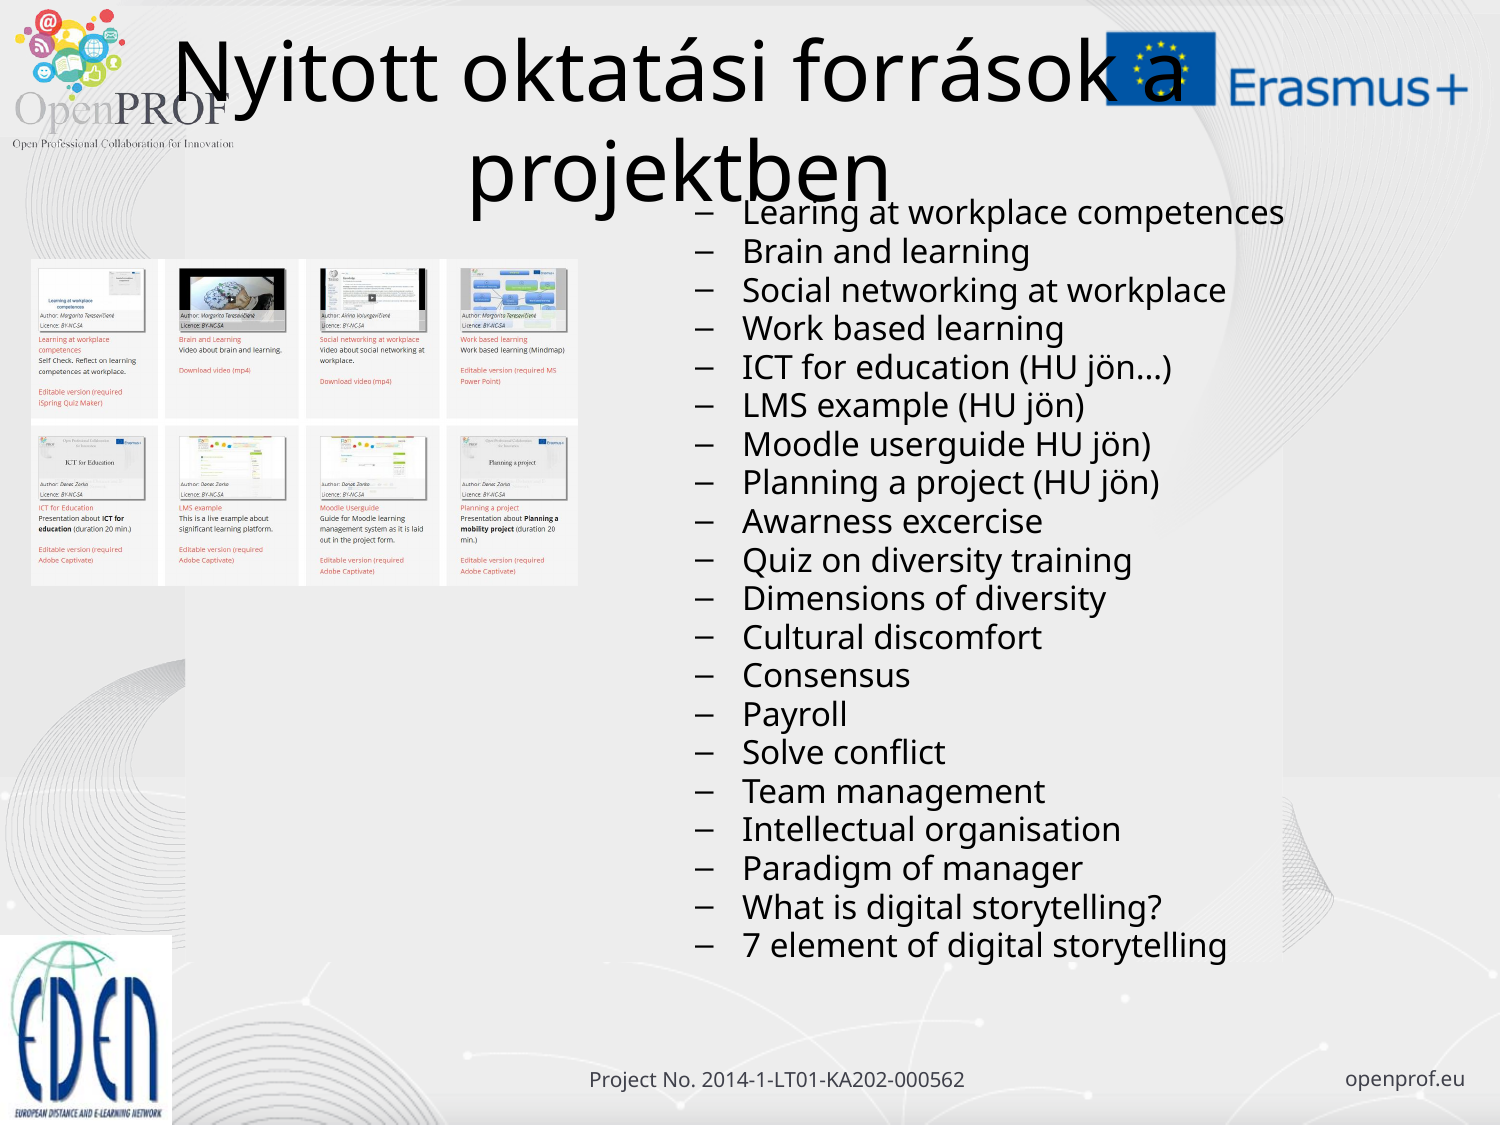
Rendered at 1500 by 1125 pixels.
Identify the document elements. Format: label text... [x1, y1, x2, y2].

title Nyitott oktatási források a projektben [87, 44, 1274, 193]
list Learing at workplace competences Brain and learning Social networking at workplace Work based learning ICT for education (HU jön…) LMS example (HU jön) Moodle userguide HU jön) Planning a project (HU jön) Awarness excercise Quiz on diversity training Dimensions of diversity Cultural discomfort Consensus Payroll Solve conflict Team management Intellectual organisation Paradigm of manager What is digital storytelling? 7 element of digital storytelling [604, 191, 1464, 1077]
picture [0, 0, 1500, 1125]
